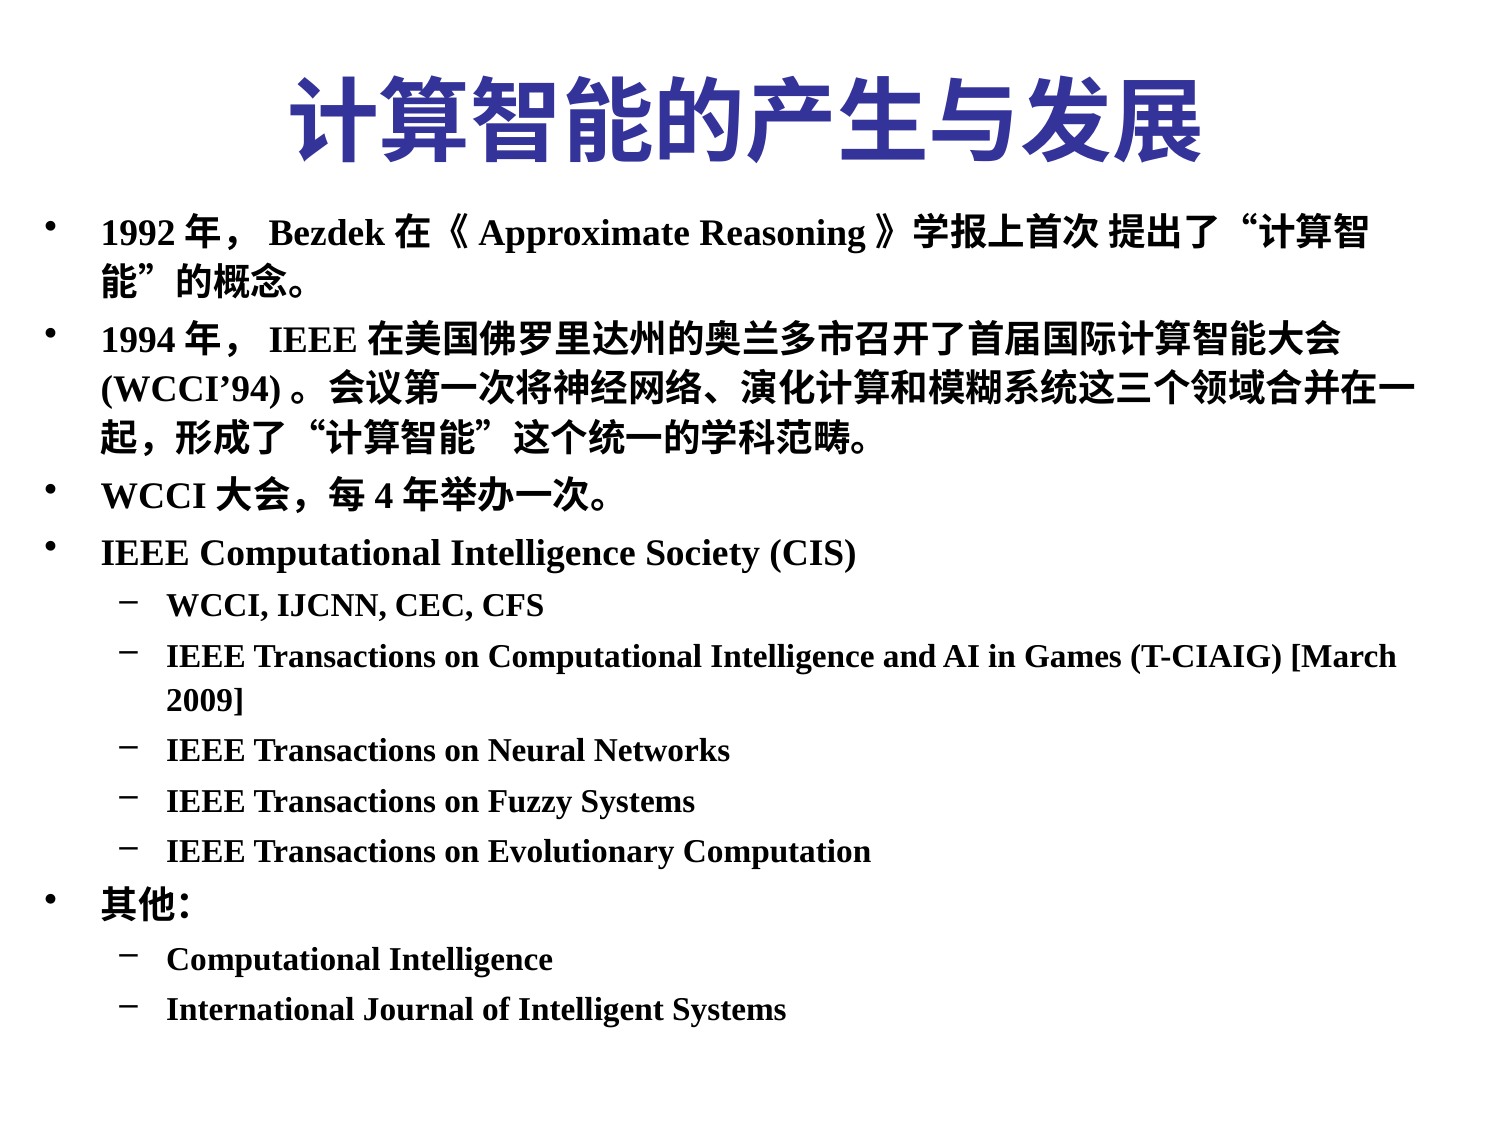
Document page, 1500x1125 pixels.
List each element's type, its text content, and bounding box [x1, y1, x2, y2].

list 1992年，Bezdek在《Approximate Reasoning》学报上首次 提出了“计算智能”的概念。 1994年，IEEE在美国佛罗里达州的奥兰多市召开了首届国际计算智能大会(WCCI’94)。会议第一次将神经网络、演化计算和模糊系统这三个领域合并在一起，形成了“计算智能”这个统一的学科范畴。 WCCI大会，每4年举办一次。 IEEE Computational Intelligence Society (CIS) WCCI, IJCNN, CEC, CFS IEEE Transactions on Computational Intelligence and AI in Games (T-CIAIG) [March 2009] IEEE Transactions on Neural Networks IEEE Transactions on Fuzzy Systems IEEE Transactions on Evolutionary Computation 其他： Computational Intelligence International Journal of Intelligent Systems [29, 196, 1459, 1088]
title 计算智能的产生与发展 [70, 36, 1421, 196]
